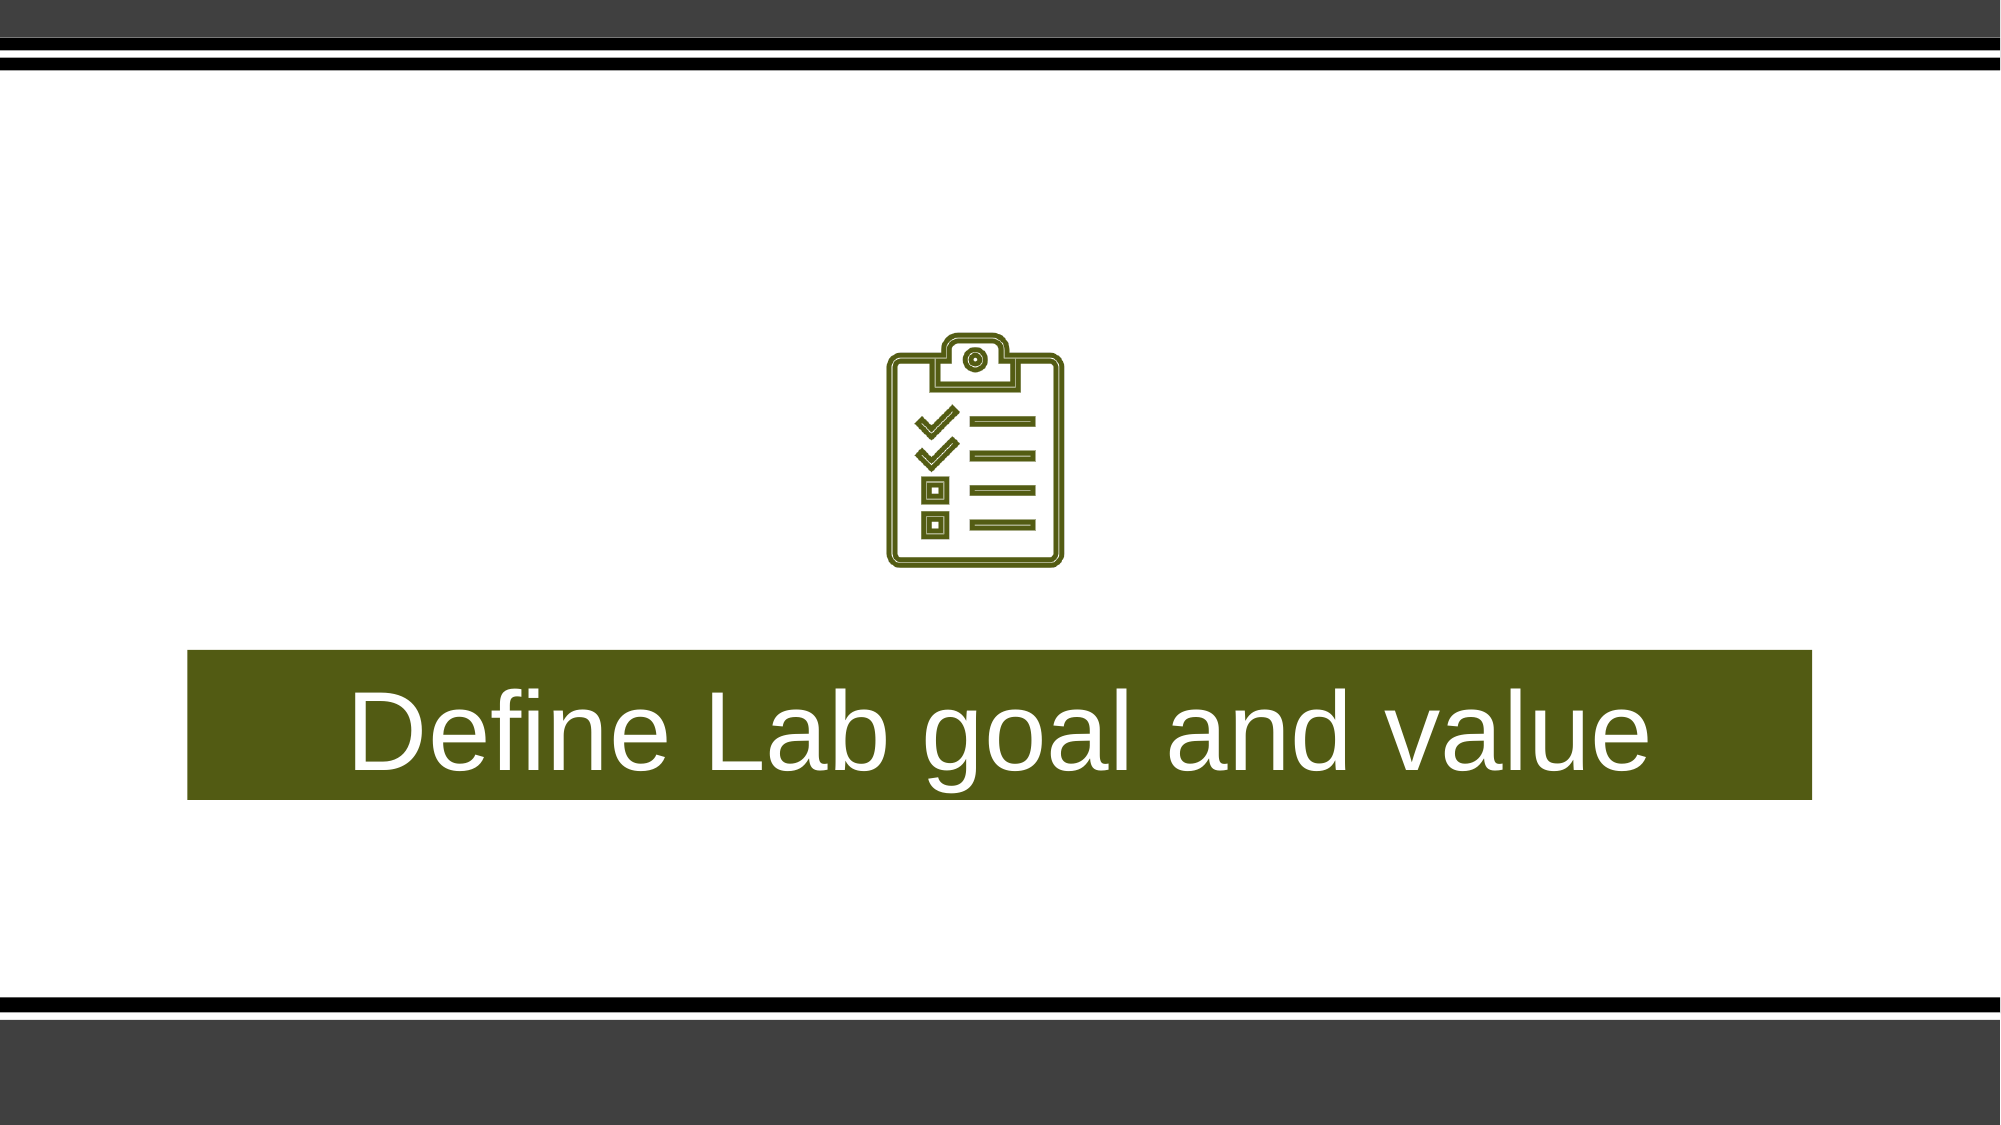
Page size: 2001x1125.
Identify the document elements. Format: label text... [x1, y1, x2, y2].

title Define Lab goal and value [187, 650, 1813, 800]
picture [837, 312, 1113, 588]
